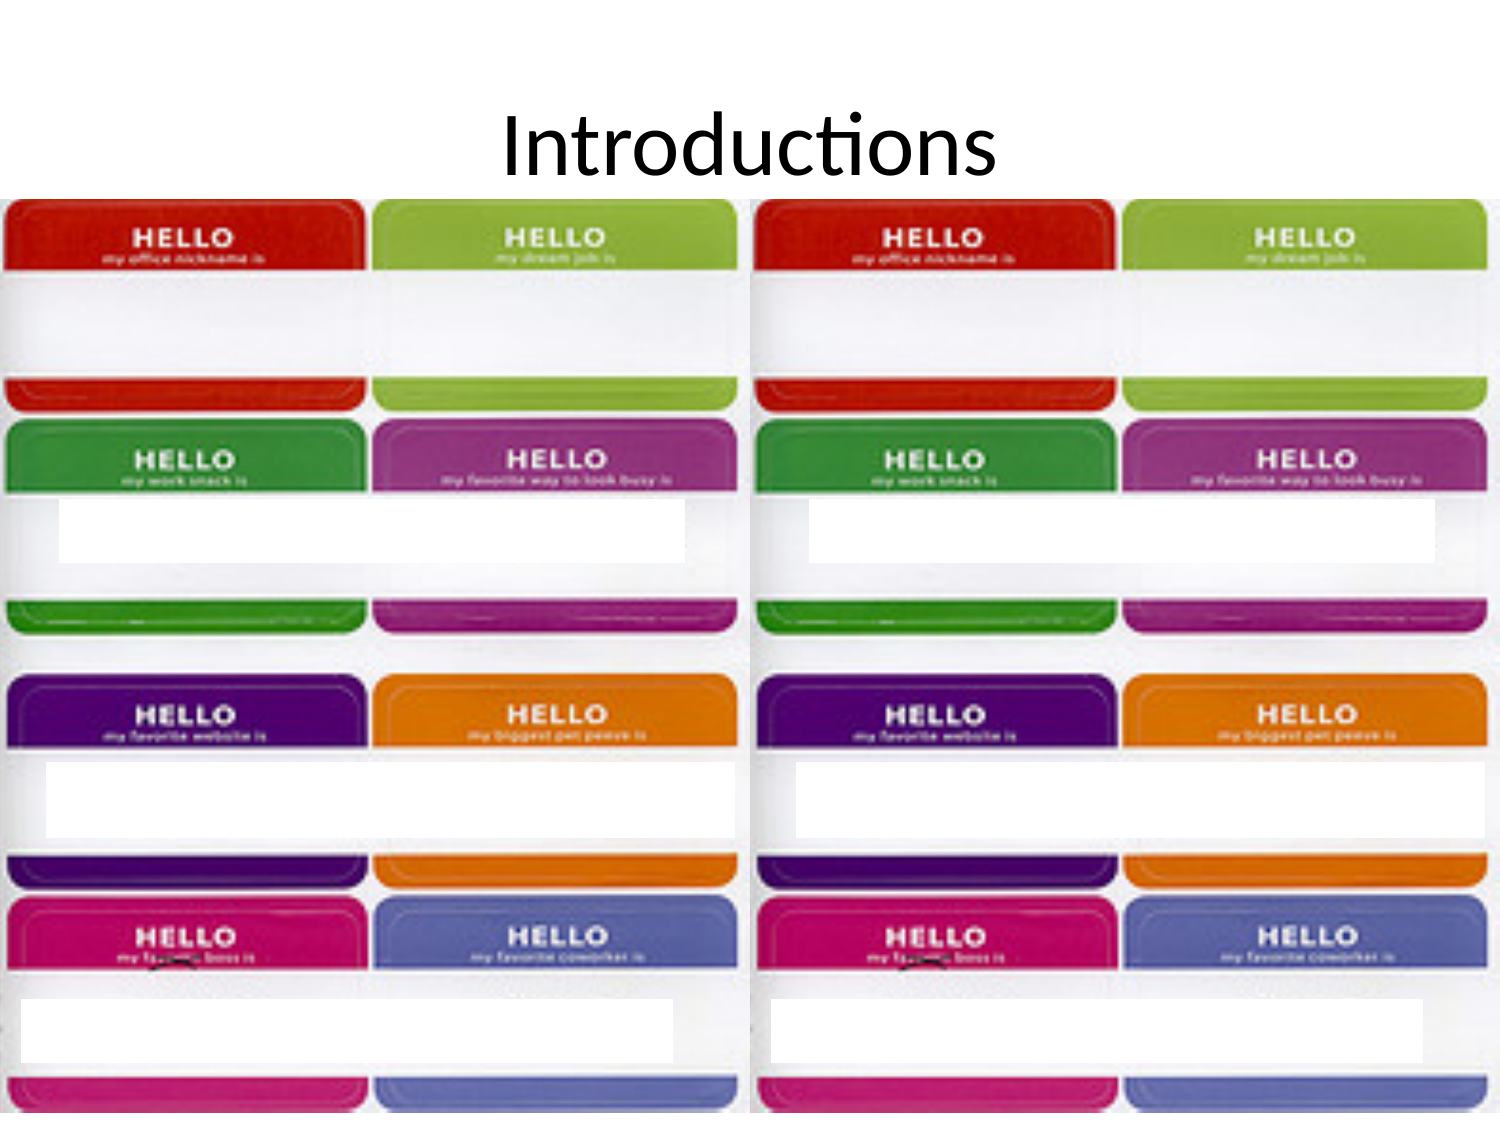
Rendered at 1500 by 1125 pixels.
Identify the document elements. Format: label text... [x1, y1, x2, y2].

title Introductions [75, 45, 1425, 198]
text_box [0, 199, 751, 1113]
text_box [751, 199, 1500, 1113]
